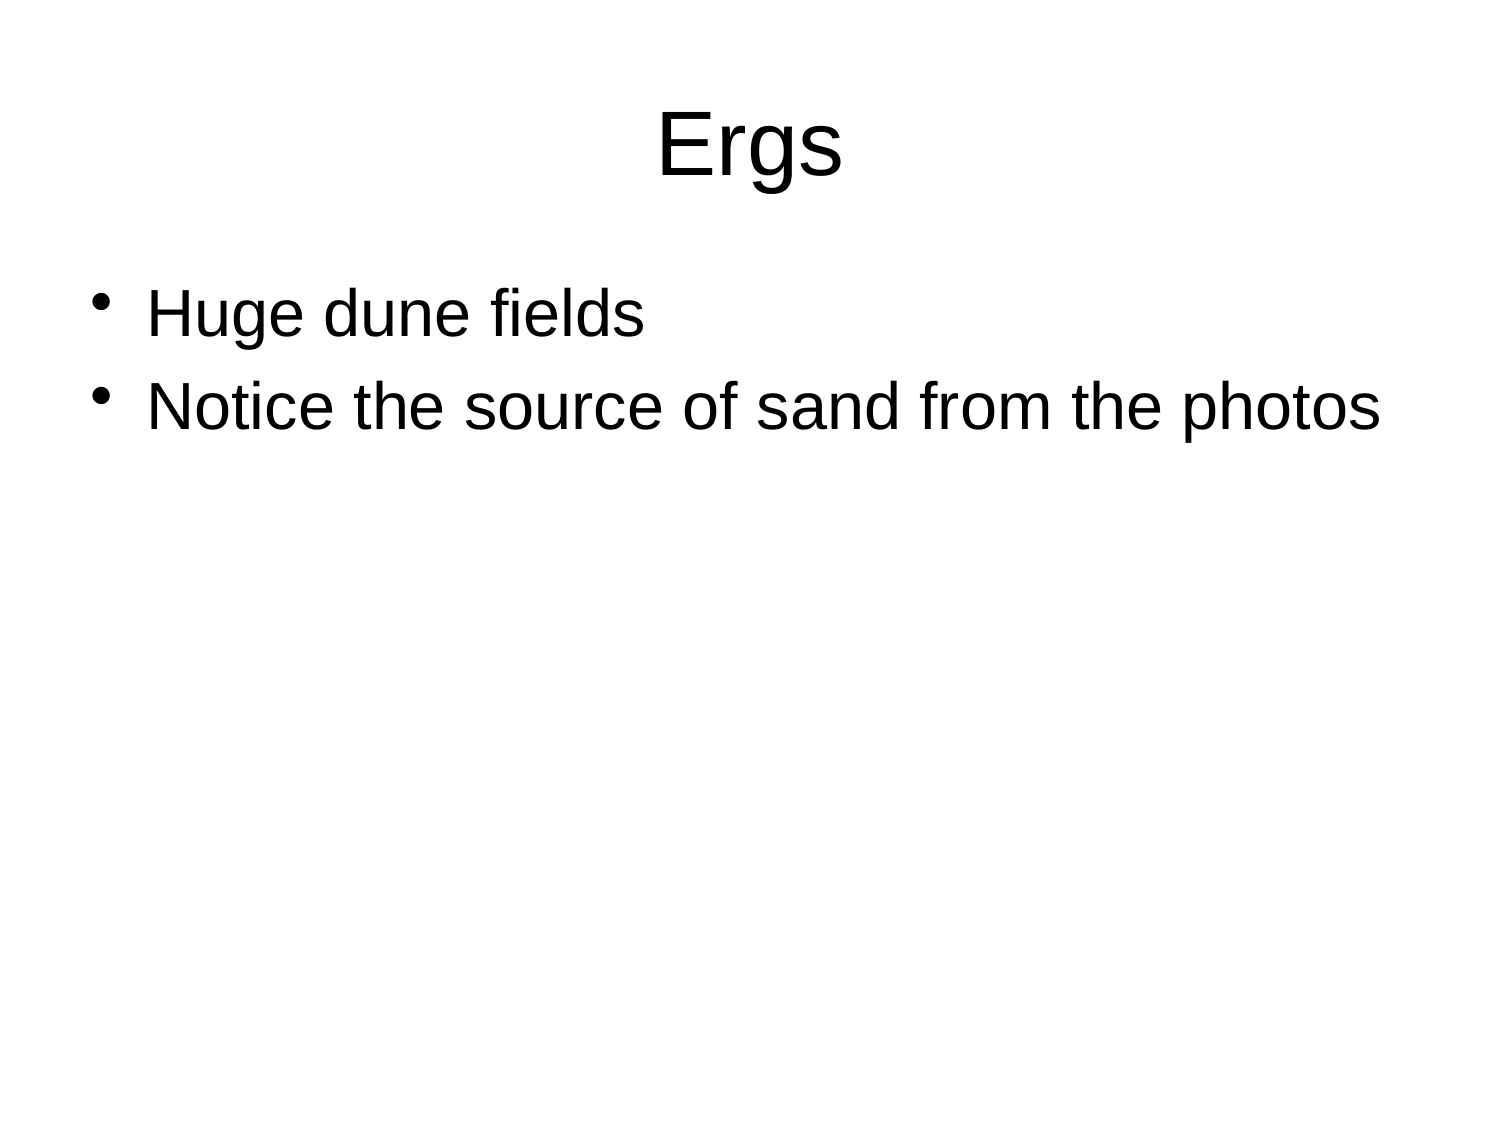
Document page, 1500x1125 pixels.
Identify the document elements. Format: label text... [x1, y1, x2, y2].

title Ergs [74, 44, 1426, 233]
list Huge dune fields Notice the source of sand from the photos [74, 262, 1426, 1006]
